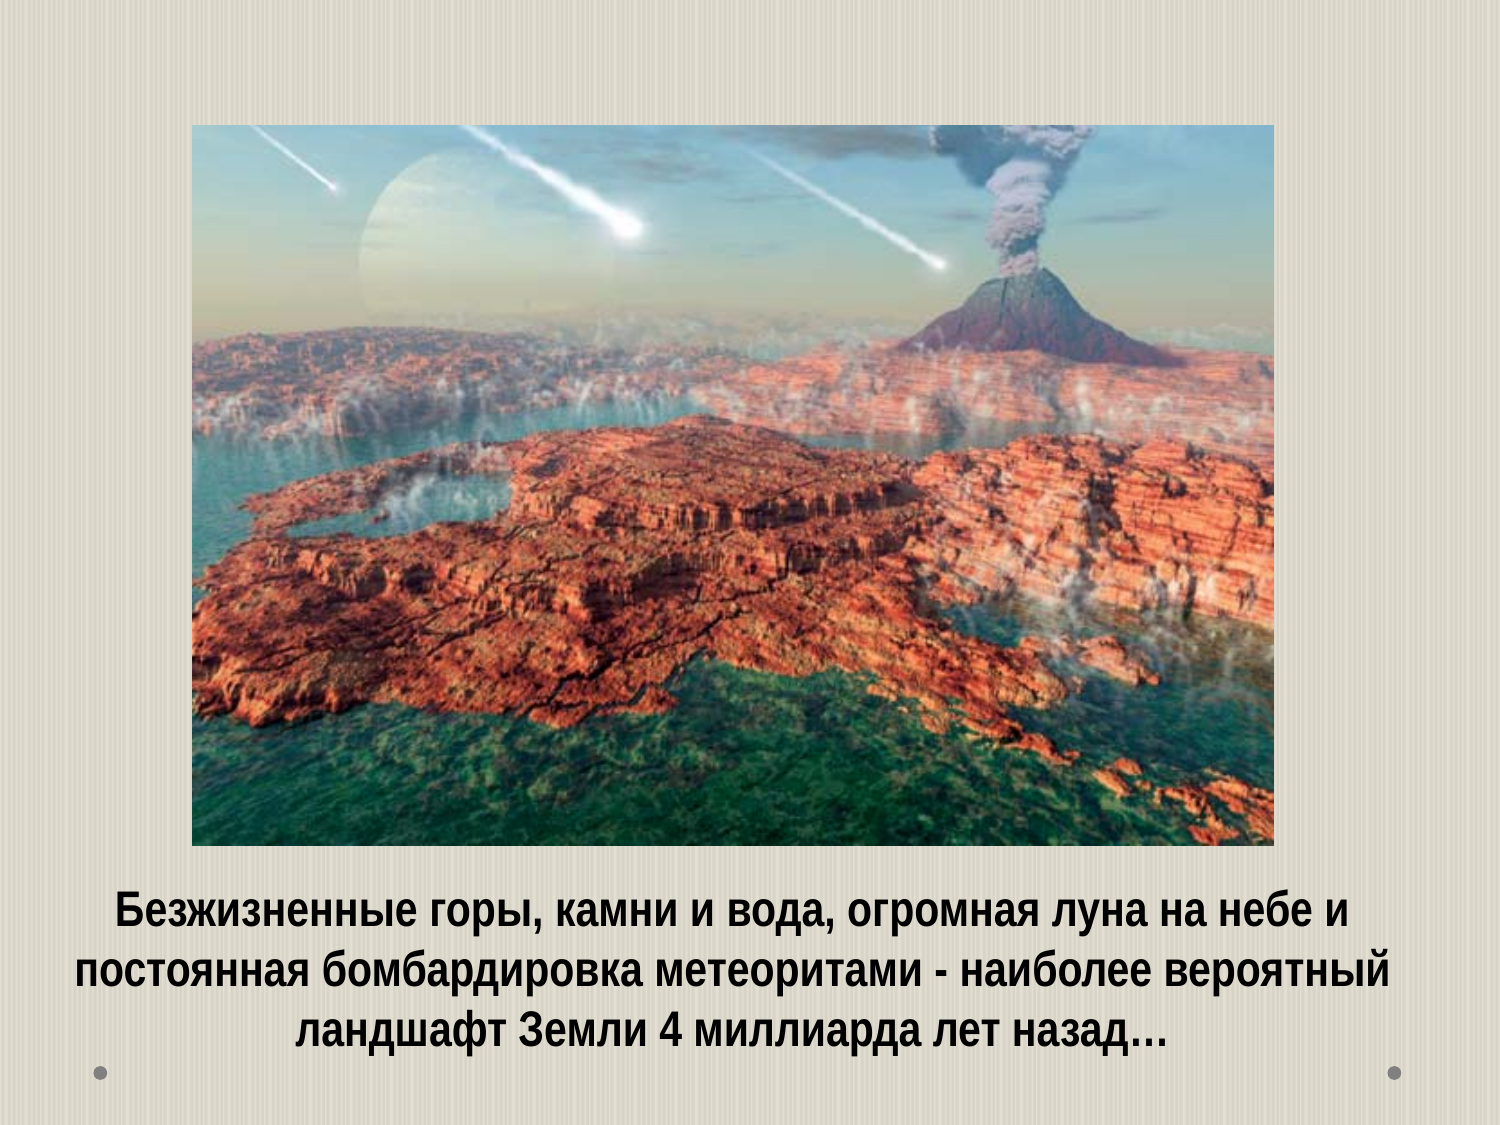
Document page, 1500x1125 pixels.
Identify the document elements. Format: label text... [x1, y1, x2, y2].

text_box Безжизненные горы, камни и вода, огромная луна на небе и постоянная бомбардировка метеоритами - наиболее вероятный ландшафт Земли 4 миллиарда лет назад… [41, 869, 1424, 1065]
picture [192, 125, 1274, 847]
